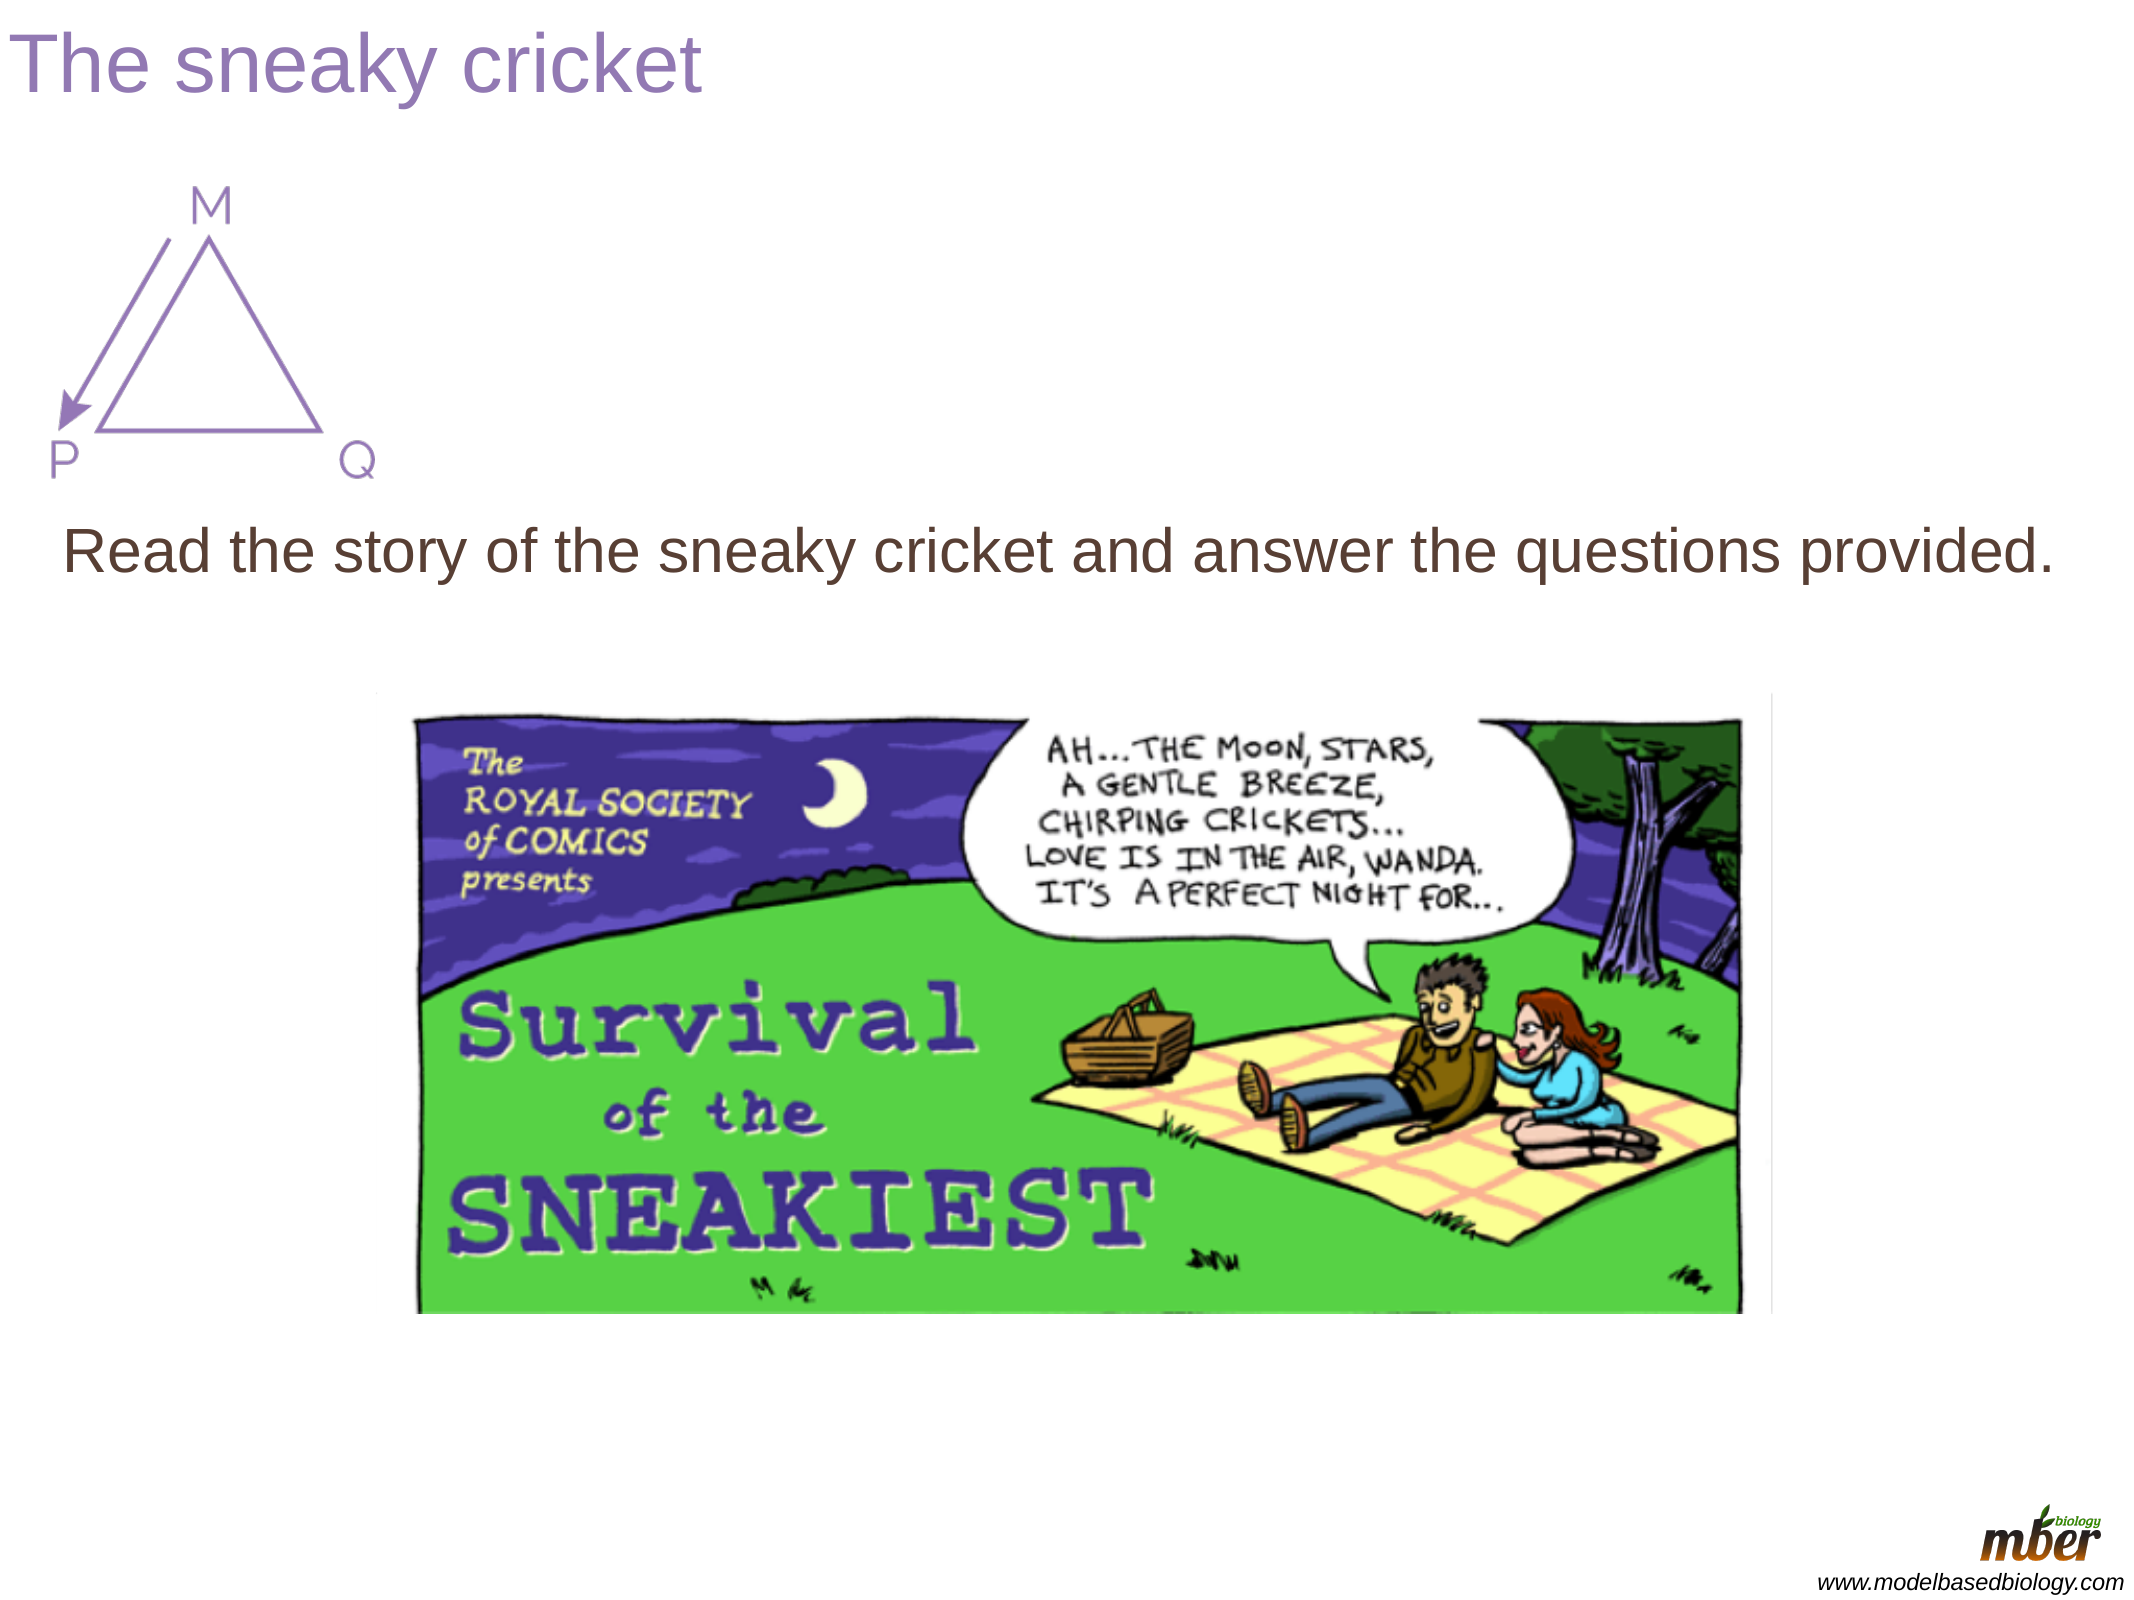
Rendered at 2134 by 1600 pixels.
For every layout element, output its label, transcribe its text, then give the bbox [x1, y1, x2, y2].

picture [1980, 1504, 2101, 1561]
picture [46, 179, 377, 491]
picture [375, 692, 1837, 1314]
text_box Read the story of the sneaky cricket and answer the questions provided. [54, 501, 2079, 668]
title The sneaky cricket [0, 4, 1718, 113]
